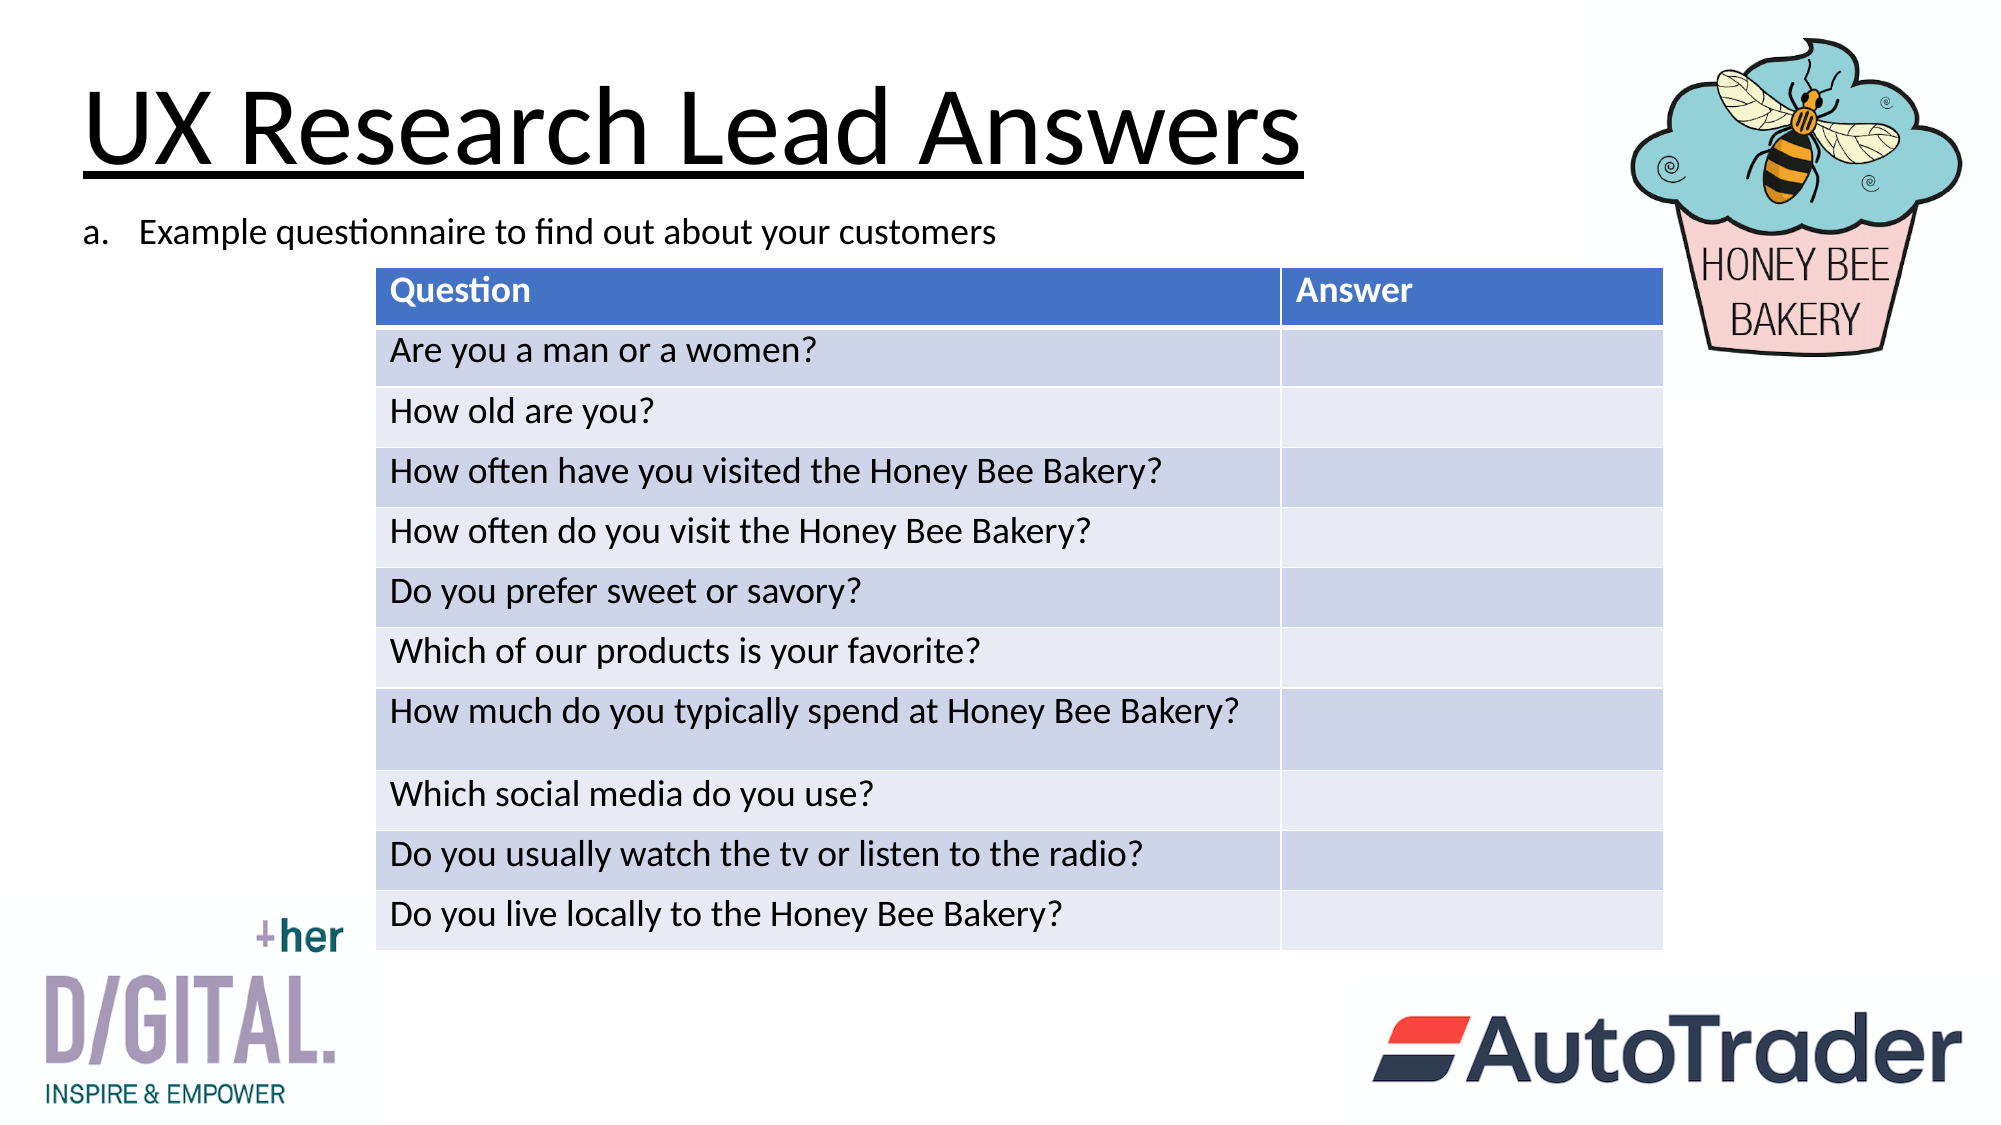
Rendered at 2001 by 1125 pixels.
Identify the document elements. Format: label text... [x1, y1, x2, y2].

table_header Question [376, 268, 1280, 325]
table_cell Do you prefer sweet or savory? [376, 568, 1280, 627]
table_cell [1282, 508, 1663, 567]
table_cell [1282, 689, 1663, 770]
table_cell Are you a man or a women? [376, 330, 1280, 386]
table_cell Which of our products is your favorite? [376, 628, 1280, 687]
table_cell [1282, 891, 1663, 950]
table_cell How often have you visited the Honey Bee Bakery? [376, 448, 1280, 507]
text_box UX Research Lead Answers [67, 44, 1591, 195]
picture [1347, 979, 2000, 1125]
table_cell How old are you? [376, 388, 1280, 447]
picture [1591, 0, 2000, 400]
table_cell Do you live locally to the Honey Bee Bakery? [376, 891, 1280, 950]
table_cell How often do you visit the Honey Bee Bakery? [376, 508, 1280, 567]
table_cell [1282, 388, 1663, 447]
table_cell [1282, 771, 1663, 830]
picture [0, 897, 387, 1125]
table_cell How much do you typically spend at Honey Bee Bakery? [376, 689, 1280, 770]
table_header Answer [1282, 268, 1591, 325]
table_cell [1282, 330, 1591, 386]
table_cell Do you usually watch the tv or listen to the radio? [376, 831, 1280, 890]
table_cell [1282, 831, 1663, 890]
table_cell [1282, 568, 1663, 627]
table_cell Which social media do you use? [376, 771, 1280, 830]
text_box Example questionnaire to find out about your customers [67, 199, 1591, 260]
table_cell [1282, 628, 1663, 687]
table_cell [1282, 448, 1663, 507]
